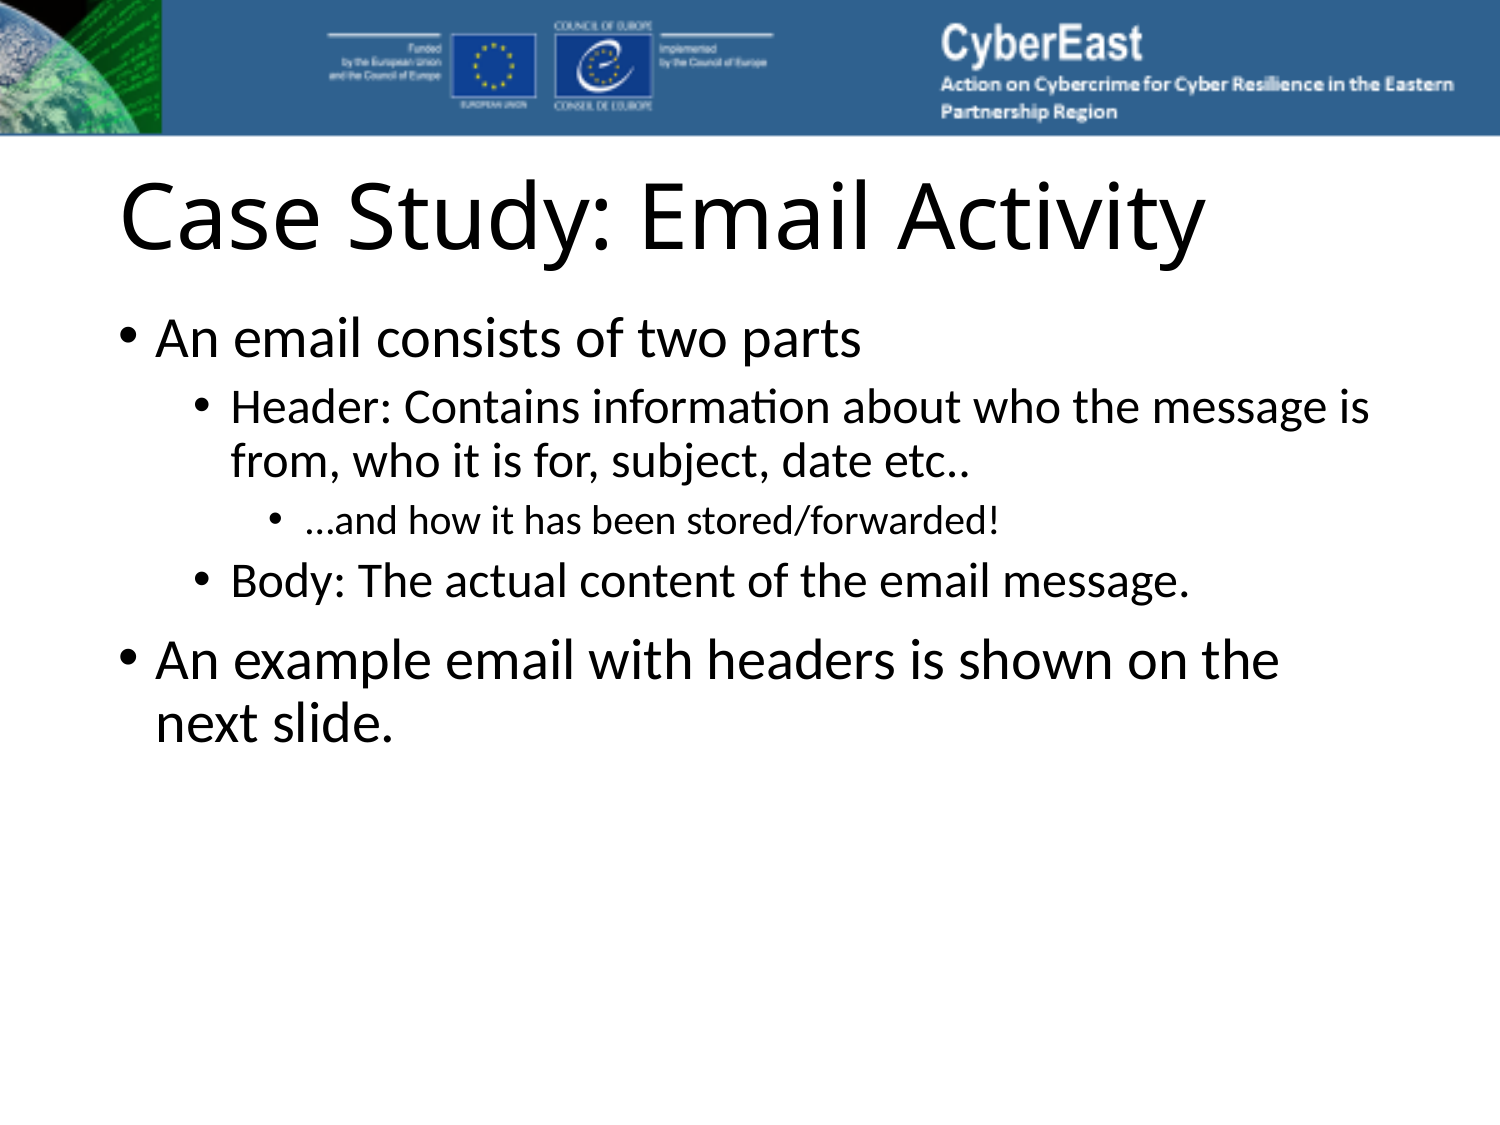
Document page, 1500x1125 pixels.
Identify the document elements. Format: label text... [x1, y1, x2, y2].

title Case Study: Email Activity [103, 111, 1397, 299]
picture [0, 0, 1500, 1125]
list An email consists of two parts Header: Contains information about who the message is from, who it is for, subject, date etc.. …and how it has been stored/forwarded! Body: The actual content of the email message. An example email with headers is shown on the next slide. [103, 299, 1397, 1014]
